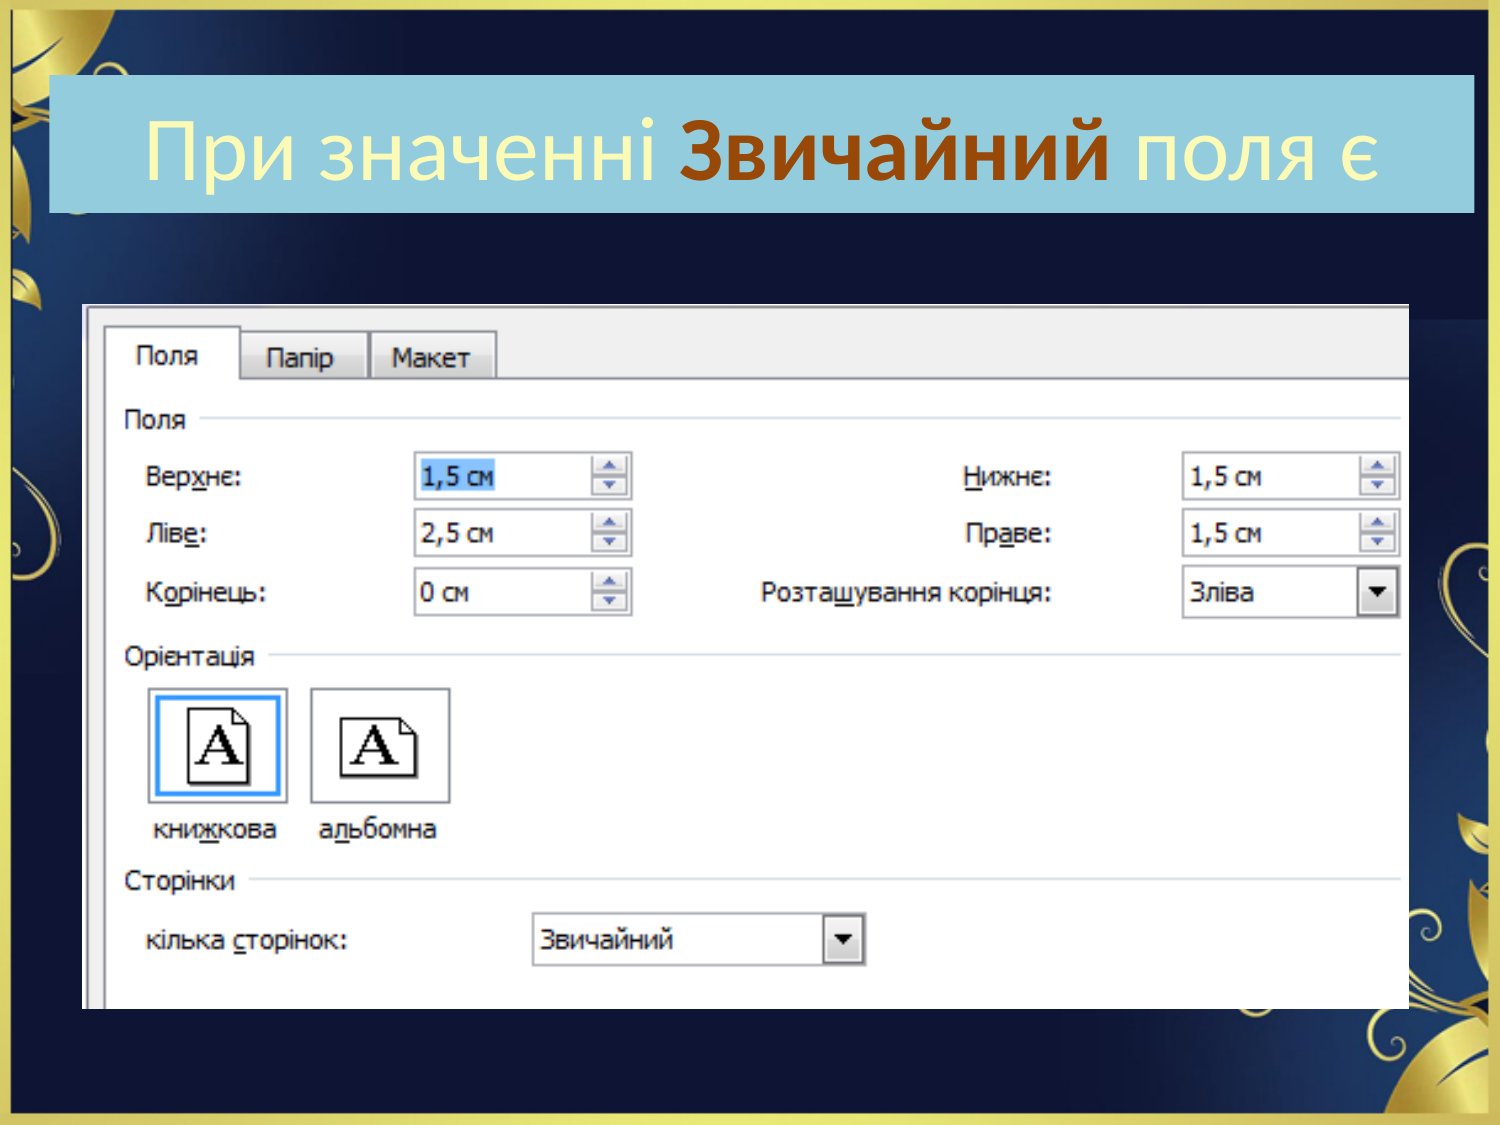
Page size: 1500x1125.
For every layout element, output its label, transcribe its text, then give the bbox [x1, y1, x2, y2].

picture [0, 0, 1500, 1125]
title При значенні Звичайний поля є [49, 74, 1475, 214]
